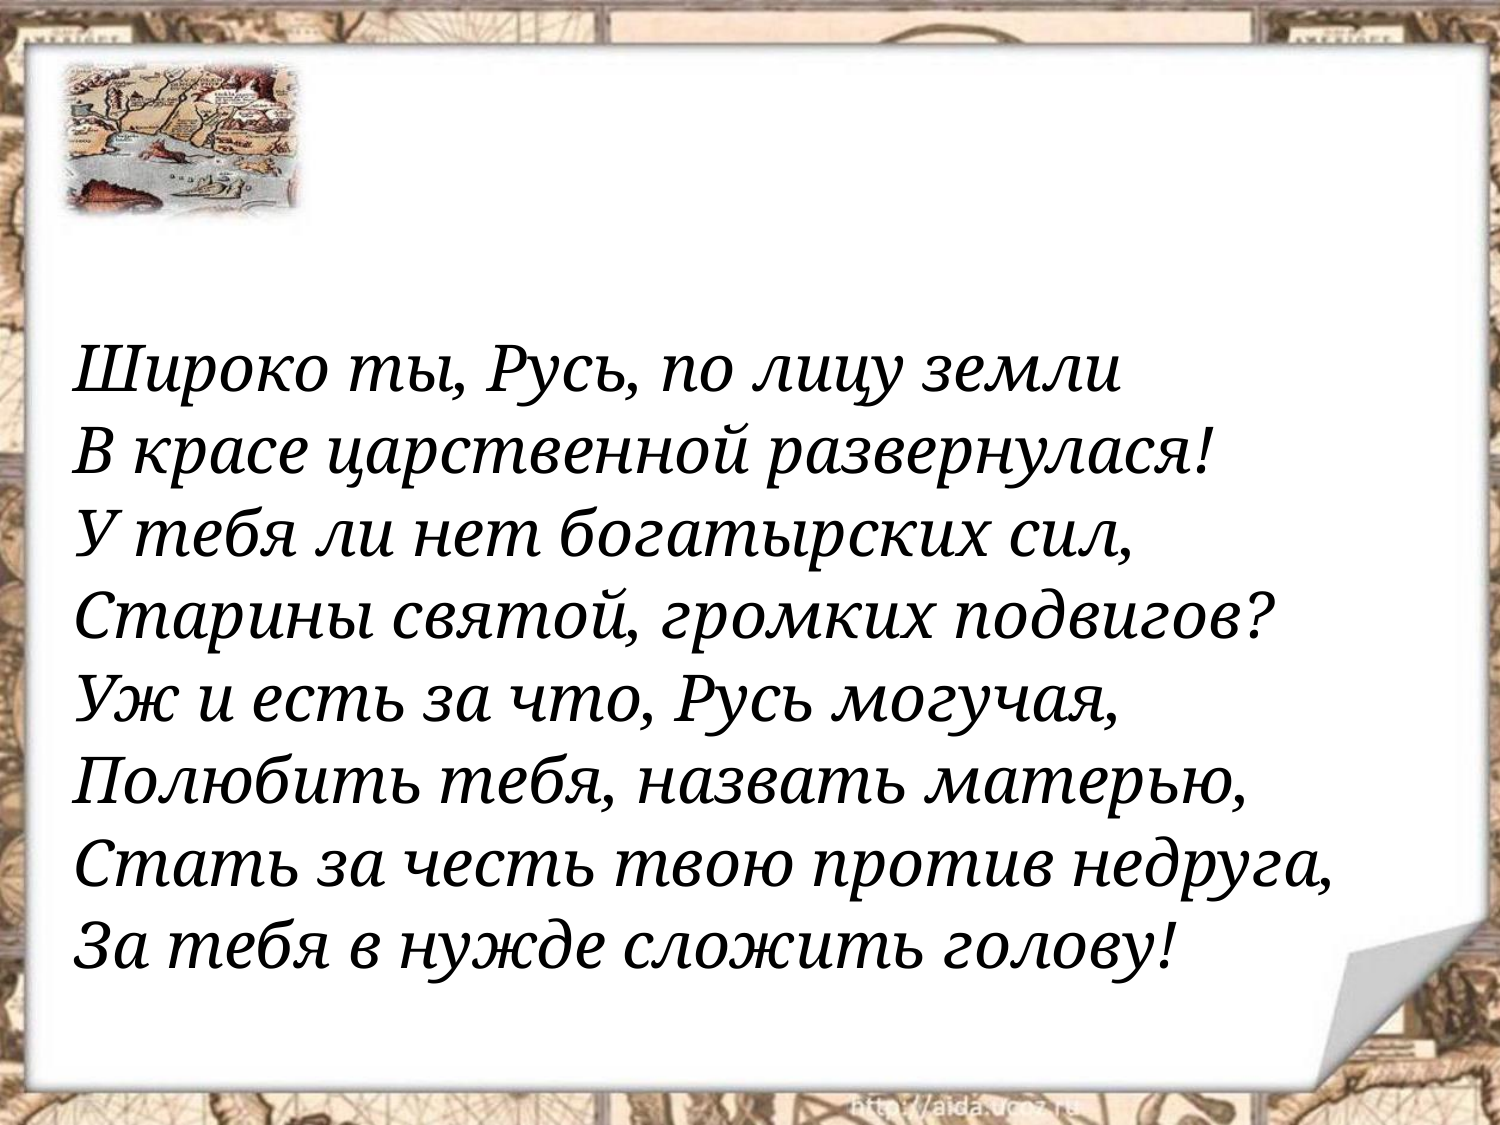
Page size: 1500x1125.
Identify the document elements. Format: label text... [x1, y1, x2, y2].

picture [0, 0, 1500, 1125]
list Широко ты, Русь, по лицу земли В красе царственной развернулася! У тебя ли нет богатырских сил, Старины святой, громких подвигов? Уж и есть за что, Русь могучая, Полюбить тебя, назвать матерью, Стать за честь твою против недруга, За тебя в нужде сложить голову! [58, 245, 1426, 1006]
